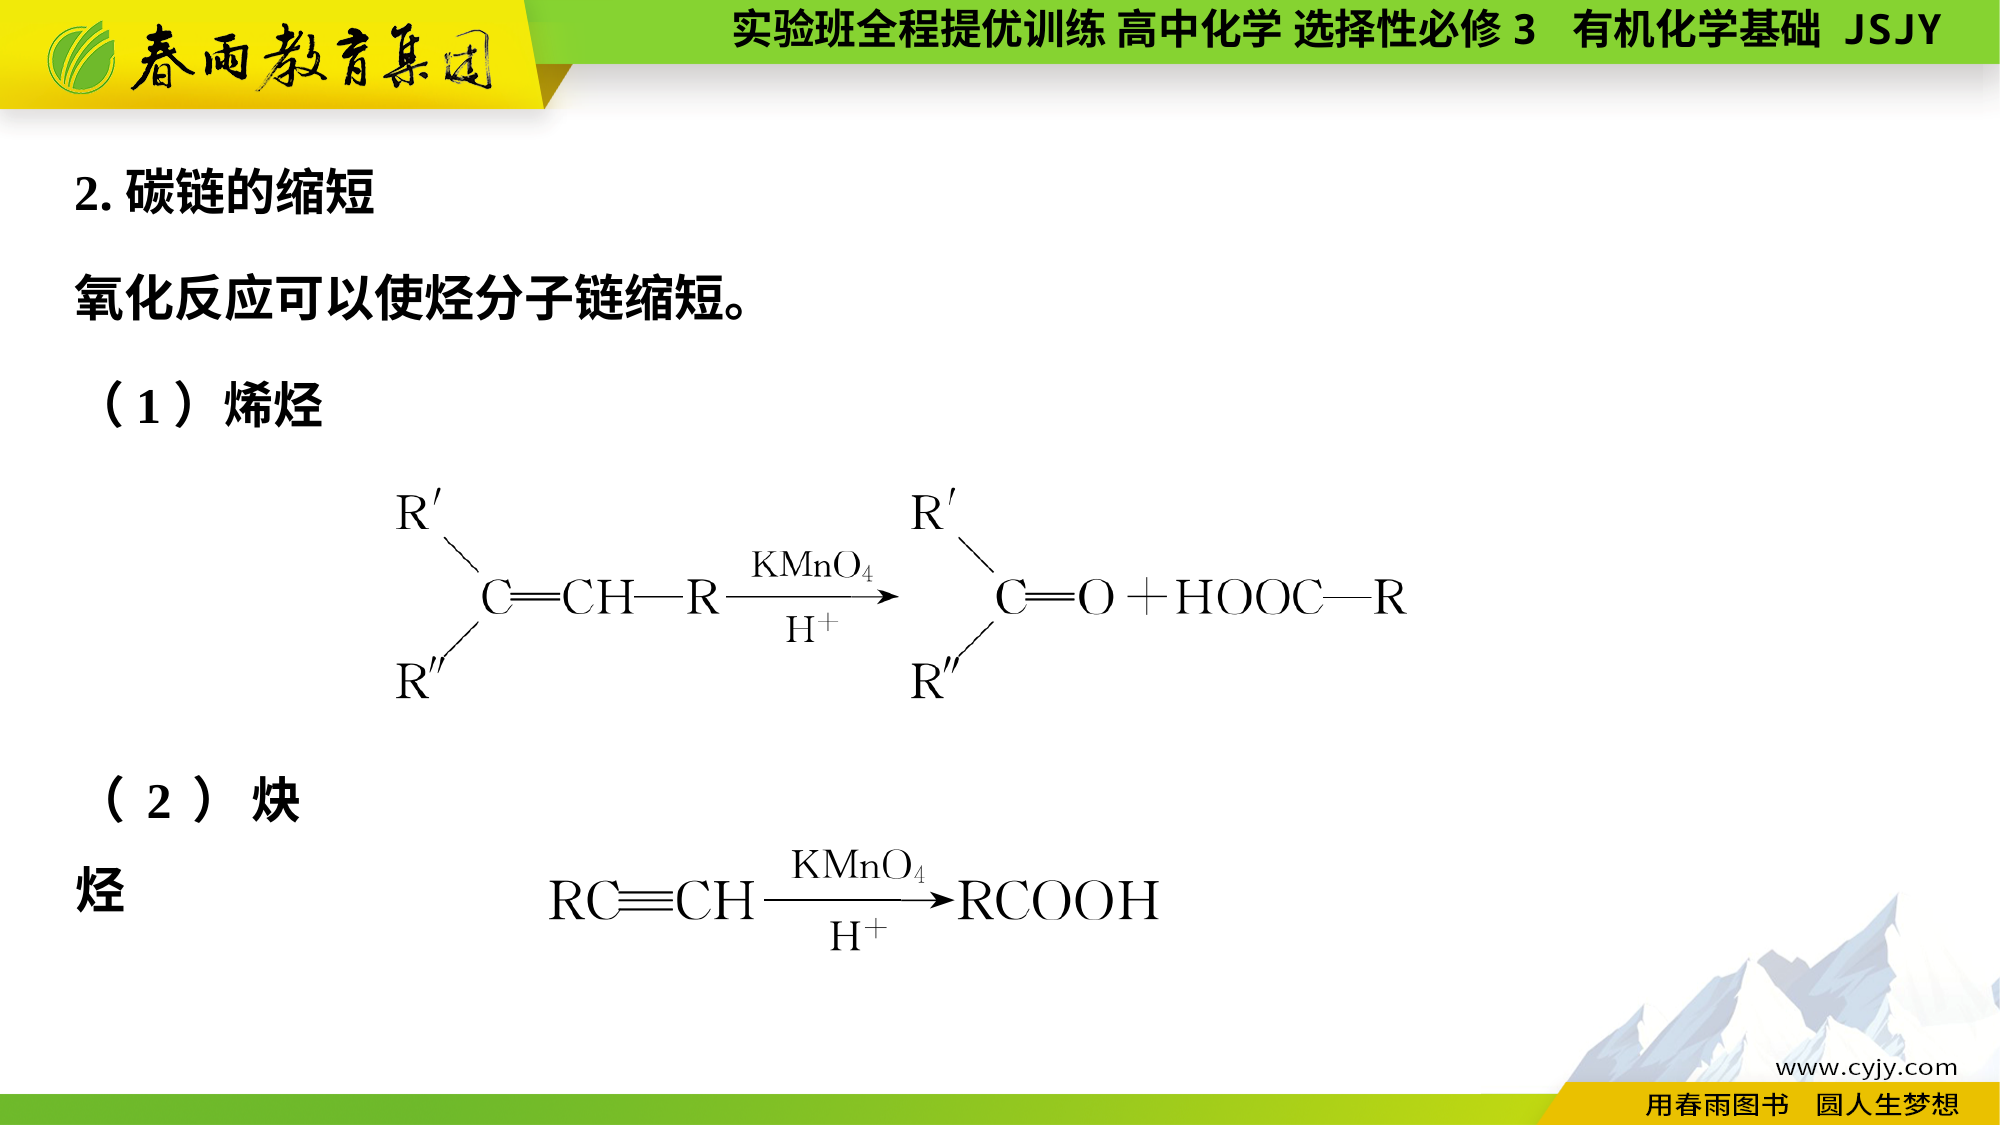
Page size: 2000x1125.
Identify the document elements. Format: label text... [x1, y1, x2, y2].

list 2.碳链的缩短 氧化反应可以使烃分子链缩短。 （1）烯烃 [59, 122, 1944, 552]
text_box （2）炔烃 [61, 730, 316, 836]
picture [0, 0, 2000, 1125]
